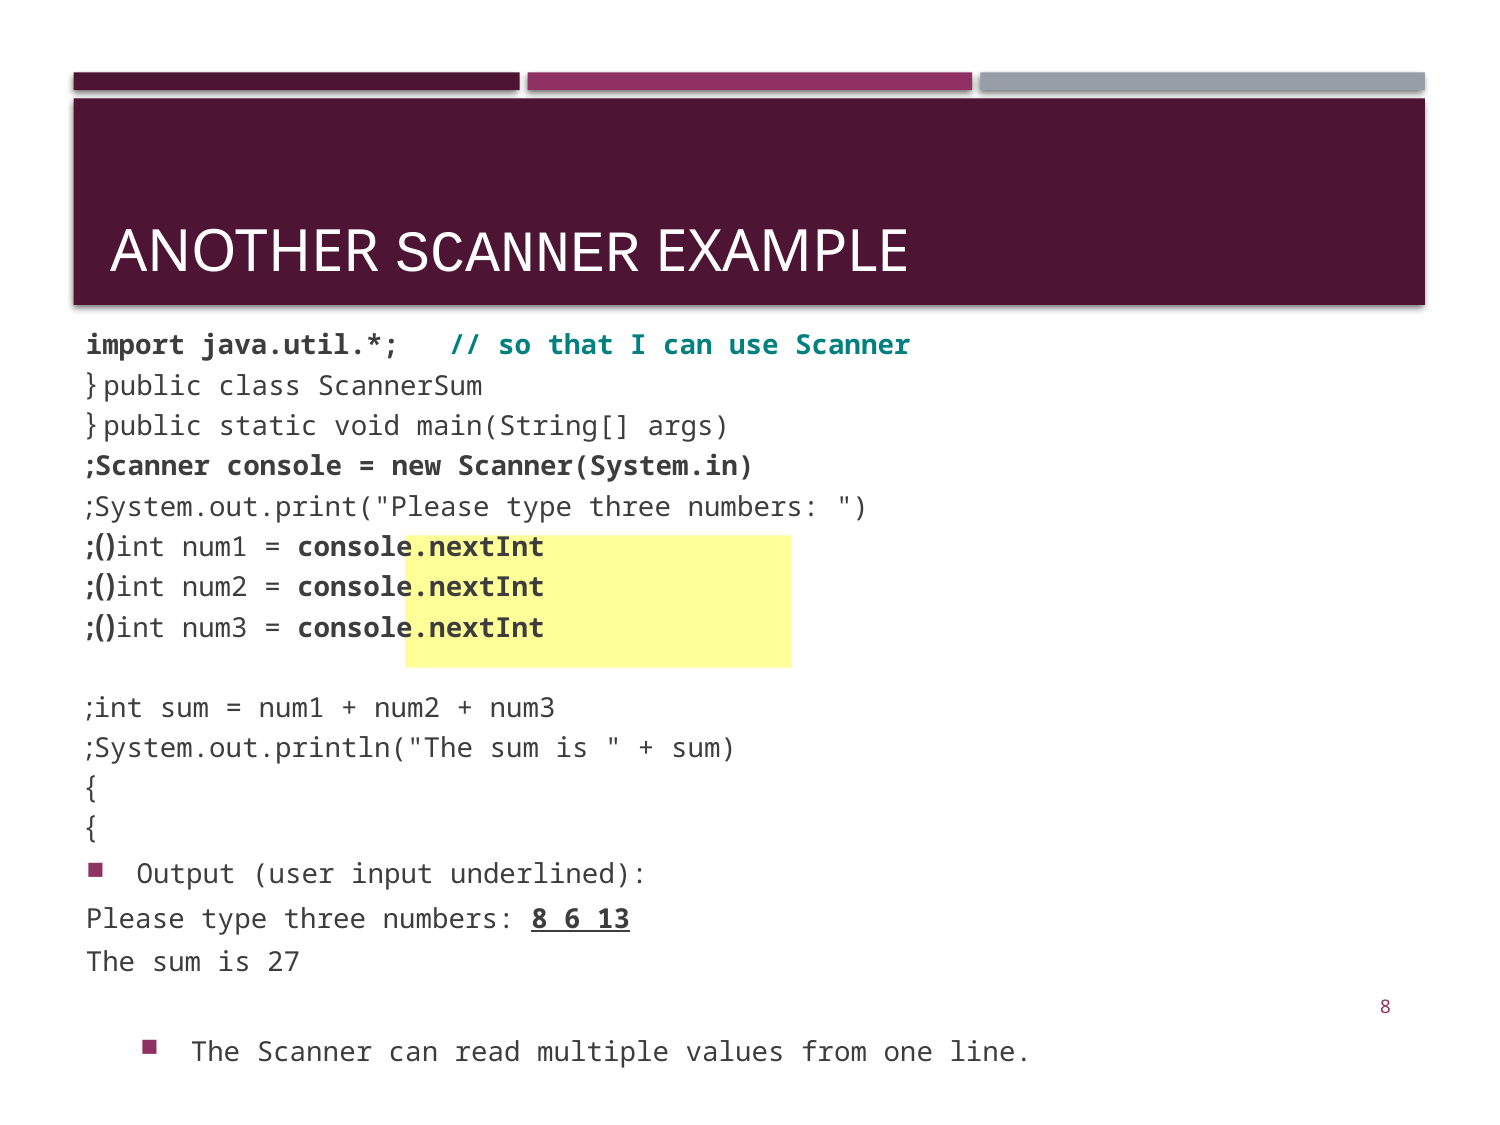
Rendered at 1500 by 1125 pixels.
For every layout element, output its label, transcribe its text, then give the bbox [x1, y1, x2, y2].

list import java.util.*; // so that I can use Scanner public class ScannerSum { public static void main(String[] args) { Scanner console = new Scanner(System.in); System.out.print("Please type three numbers: "); int num1 = console.nextInt(); int num2 = console.nextInt(); int num3 = console.nextInt(); int sum = num1 + num2 + num3; System.out.println("The sum is " + sum); } } Output (user input underlined): Please type three numbers: 8 6 13 The sum is 27 The Scanner can read multiple values from one line. [70, 327, 1406, 1078]
slide_number 8 [1279, 977, 1406, 1037]
title Another Scanner example [95, 112, 1406, 291]
